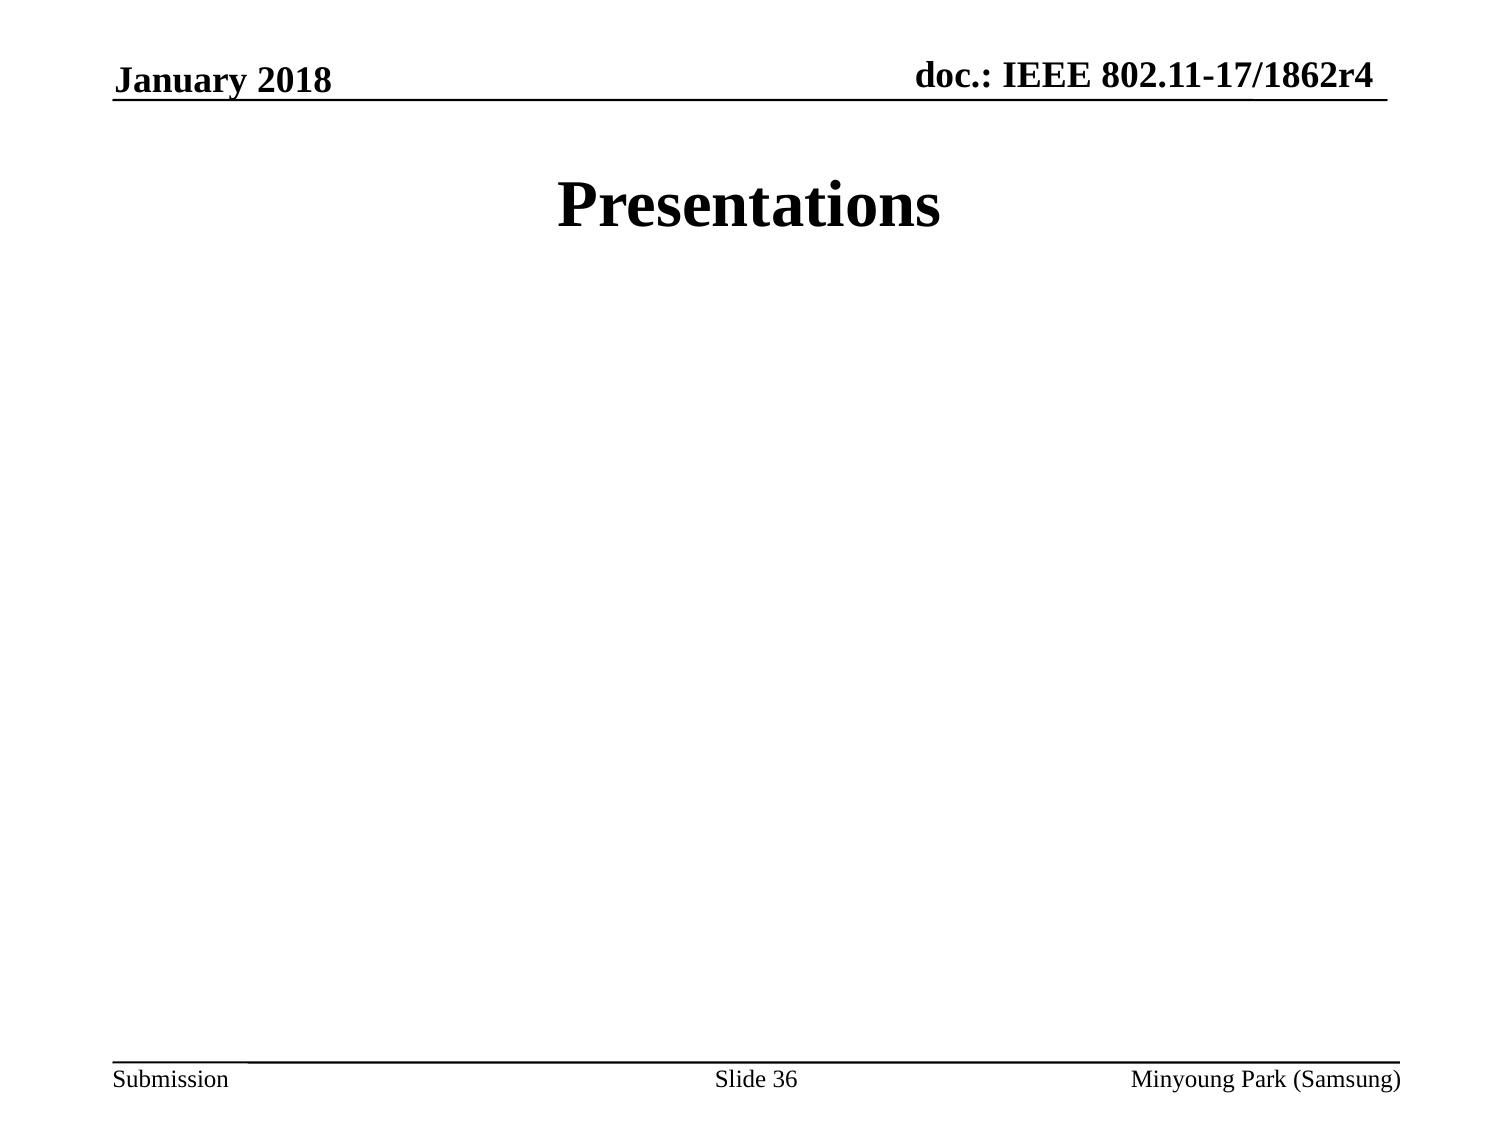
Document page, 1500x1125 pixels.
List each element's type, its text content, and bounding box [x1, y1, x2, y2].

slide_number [114, 54, 335, 101]
slide_number Slide 36 [712, 1061, 800, 1093]
title Presentations [112, 112, 1388, 288]
footer Minyoung Park (Samsung) [949, 1061, 1402, 1093]
